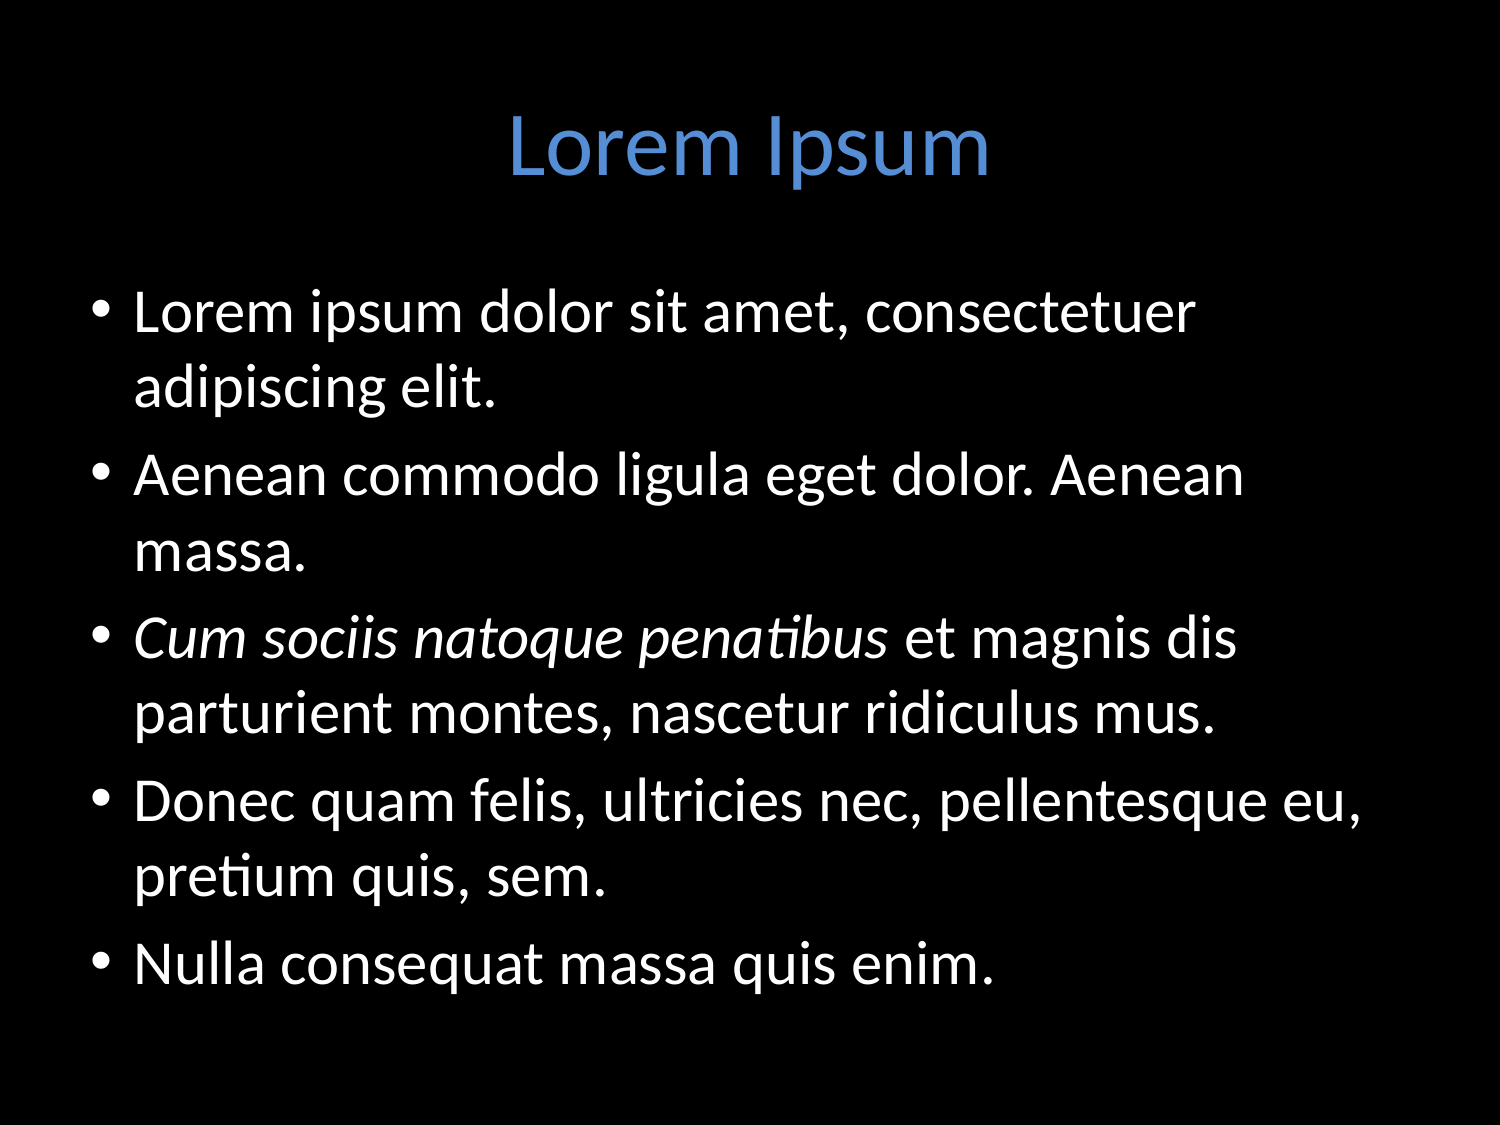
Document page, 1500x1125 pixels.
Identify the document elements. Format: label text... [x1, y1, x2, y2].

title Lorem Ipsum [75, 45, 1425, 233]
list Lorem ipsum dolor sit amet, consectetuer adipiscing elit. Aenean commodo ligula eget dolor. Aenean massa. Cum sociis natoque penatibus et magnis dis parturient montes, nascetur ridiculus mus. Donec quam felis, ultricies nec, pellentesque eu, pretium quis, sem. Nulla consequat massa quis enim. [75, 262, 1425, 1005]
